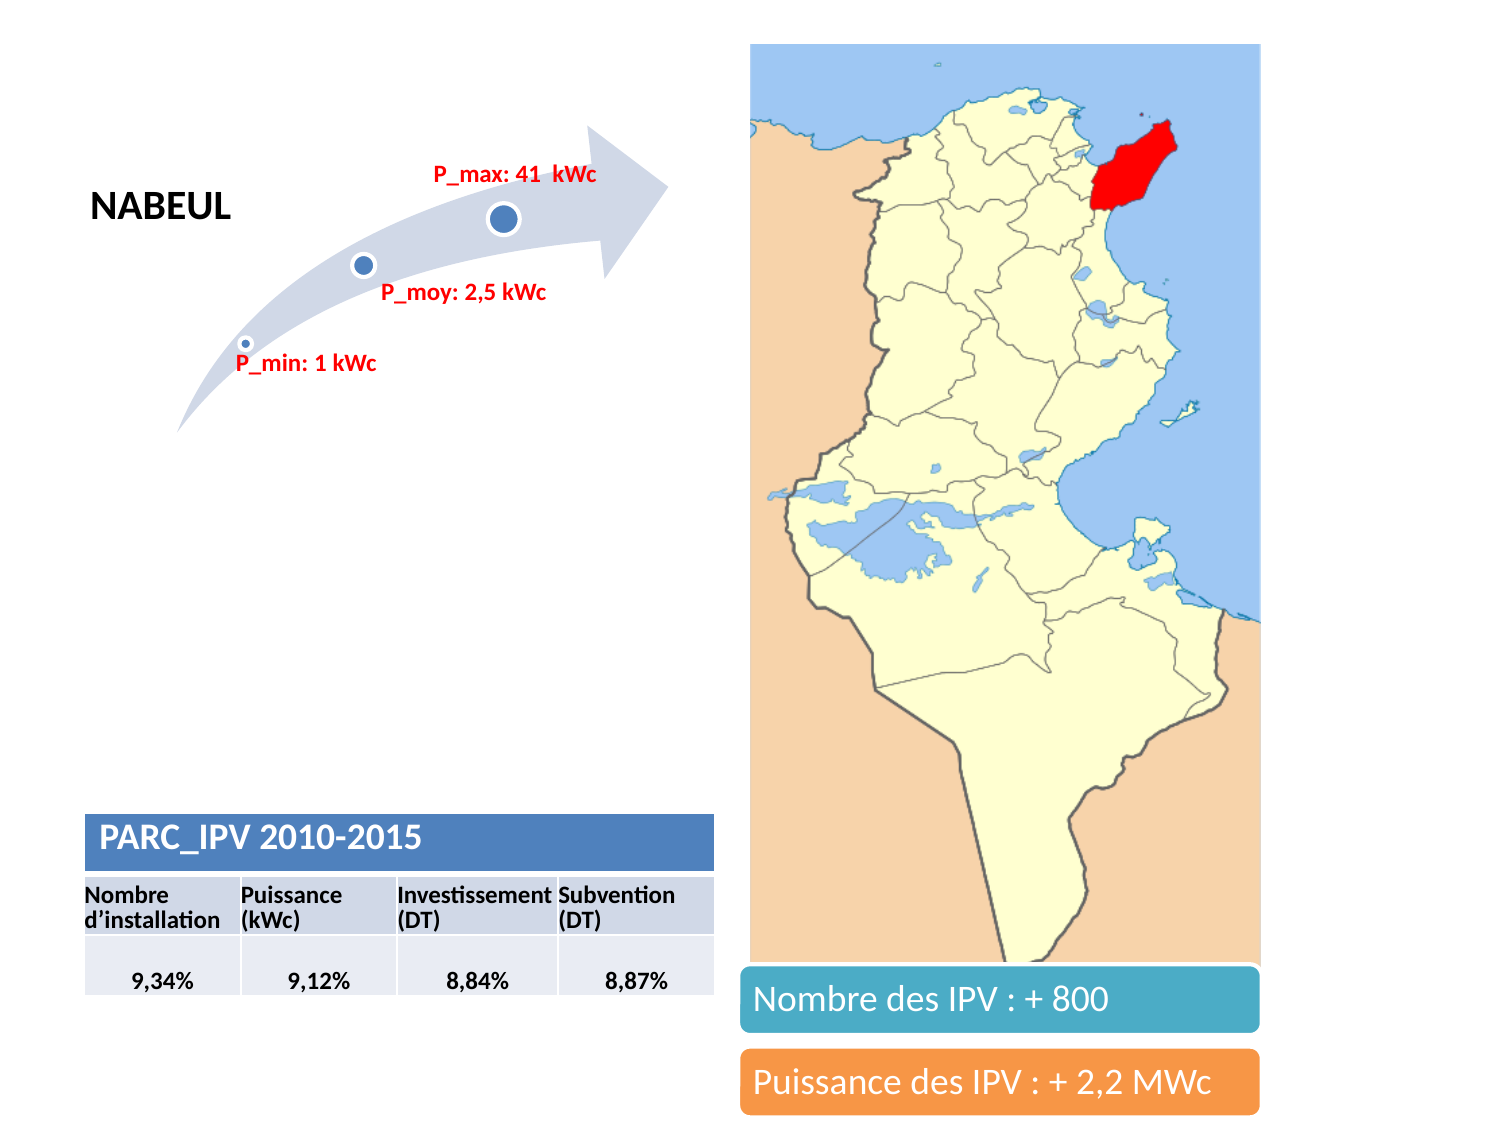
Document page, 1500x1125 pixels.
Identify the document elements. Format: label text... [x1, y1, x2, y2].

table_cell Nombre d’installation [85, 877, 240, 934]
title NABEUL [74, 44, 569, 236]
table_cell Puissance (kWc) [242, 877, 396, 934]
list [750, 44, 1262, 960]
table_cell 9,12% [242, 936, 396, 995]
table_cell Subvention (DT) [559, 877, 714, 934]
table_header PARC_IPV 2010-2015 [85, 814, 714, 871]
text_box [737, 960, 1263, 1118]
table_cell 8,87% [559, 936, 714, 995]
table_cell Investissement (DT) [398, 877, 557, 934]
table_cell 9,34% [85, 936, 240, 995]
table_cell 8,84% [398, 936, 557, 995]
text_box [182, 125, 703, 433]
